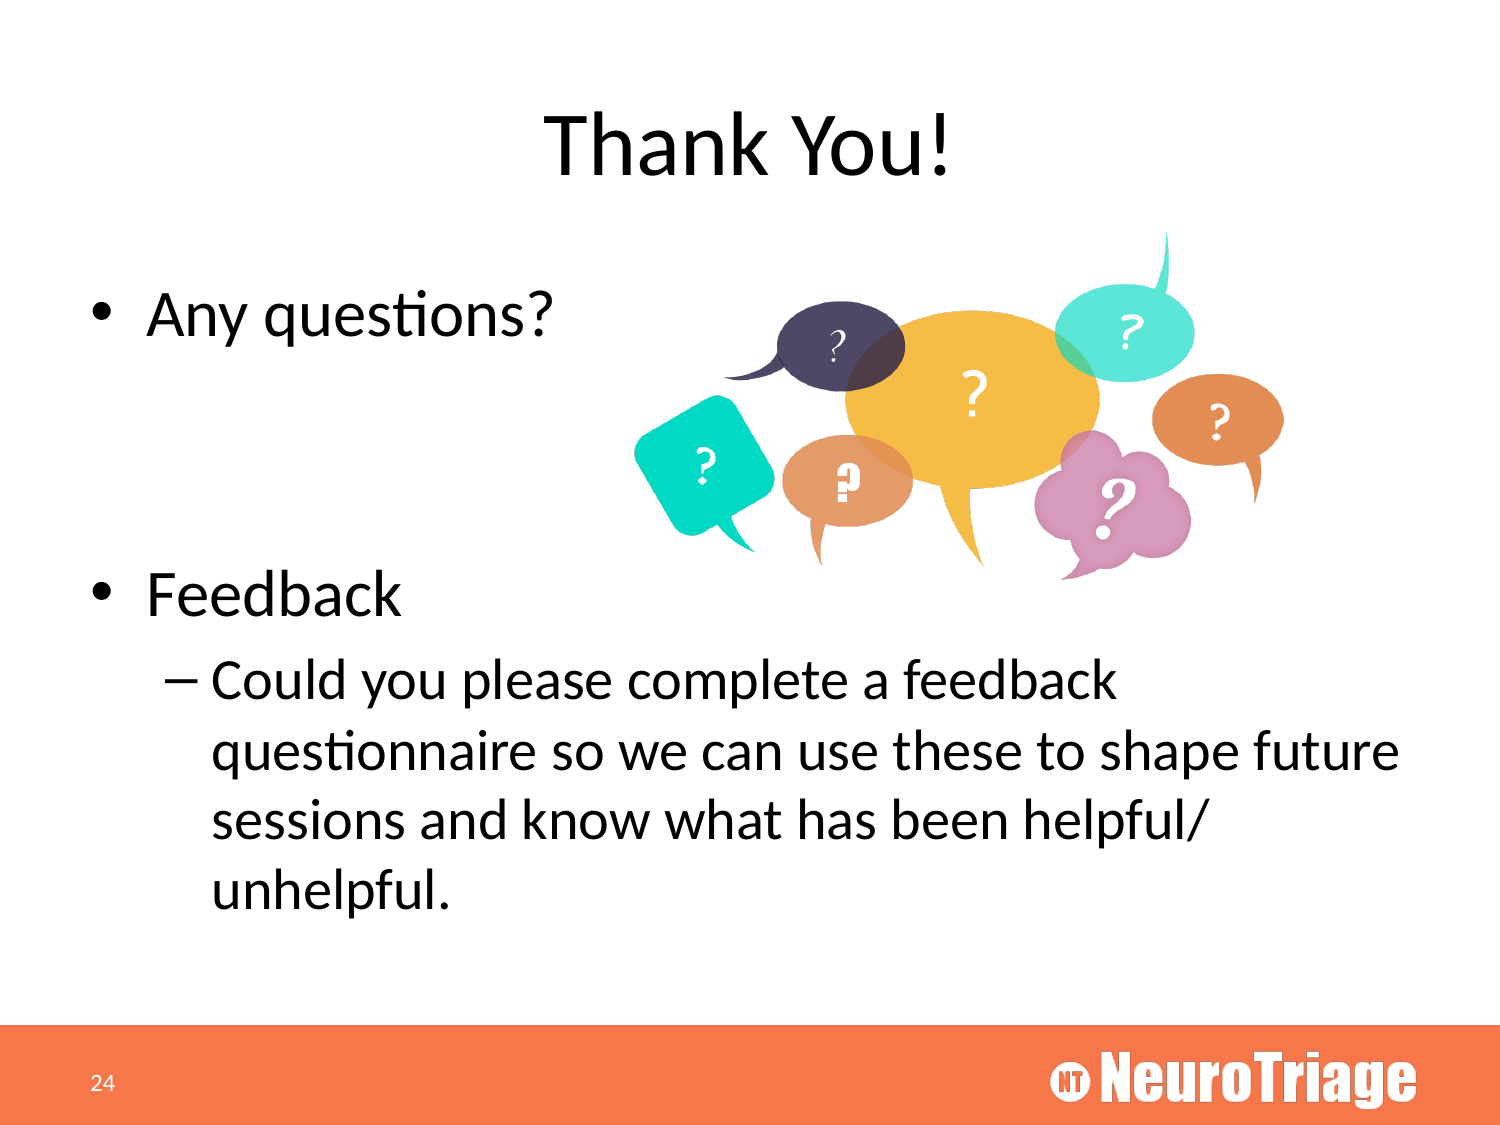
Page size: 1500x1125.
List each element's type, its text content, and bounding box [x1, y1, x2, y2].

picture [1037, 1030, 1425, 1125]
title Thank You! [75, 45, 1425, 233]
slide_number 24 [75, 1051, 425, 1112]
picture [631, 228, 1288, 601]
list Any questions? Feedback Could you please complete a feedback questionnaire so we can use these to shape future sessions and know what has been helpful/ unhelpful. [75, 262, 1425, 1005]
